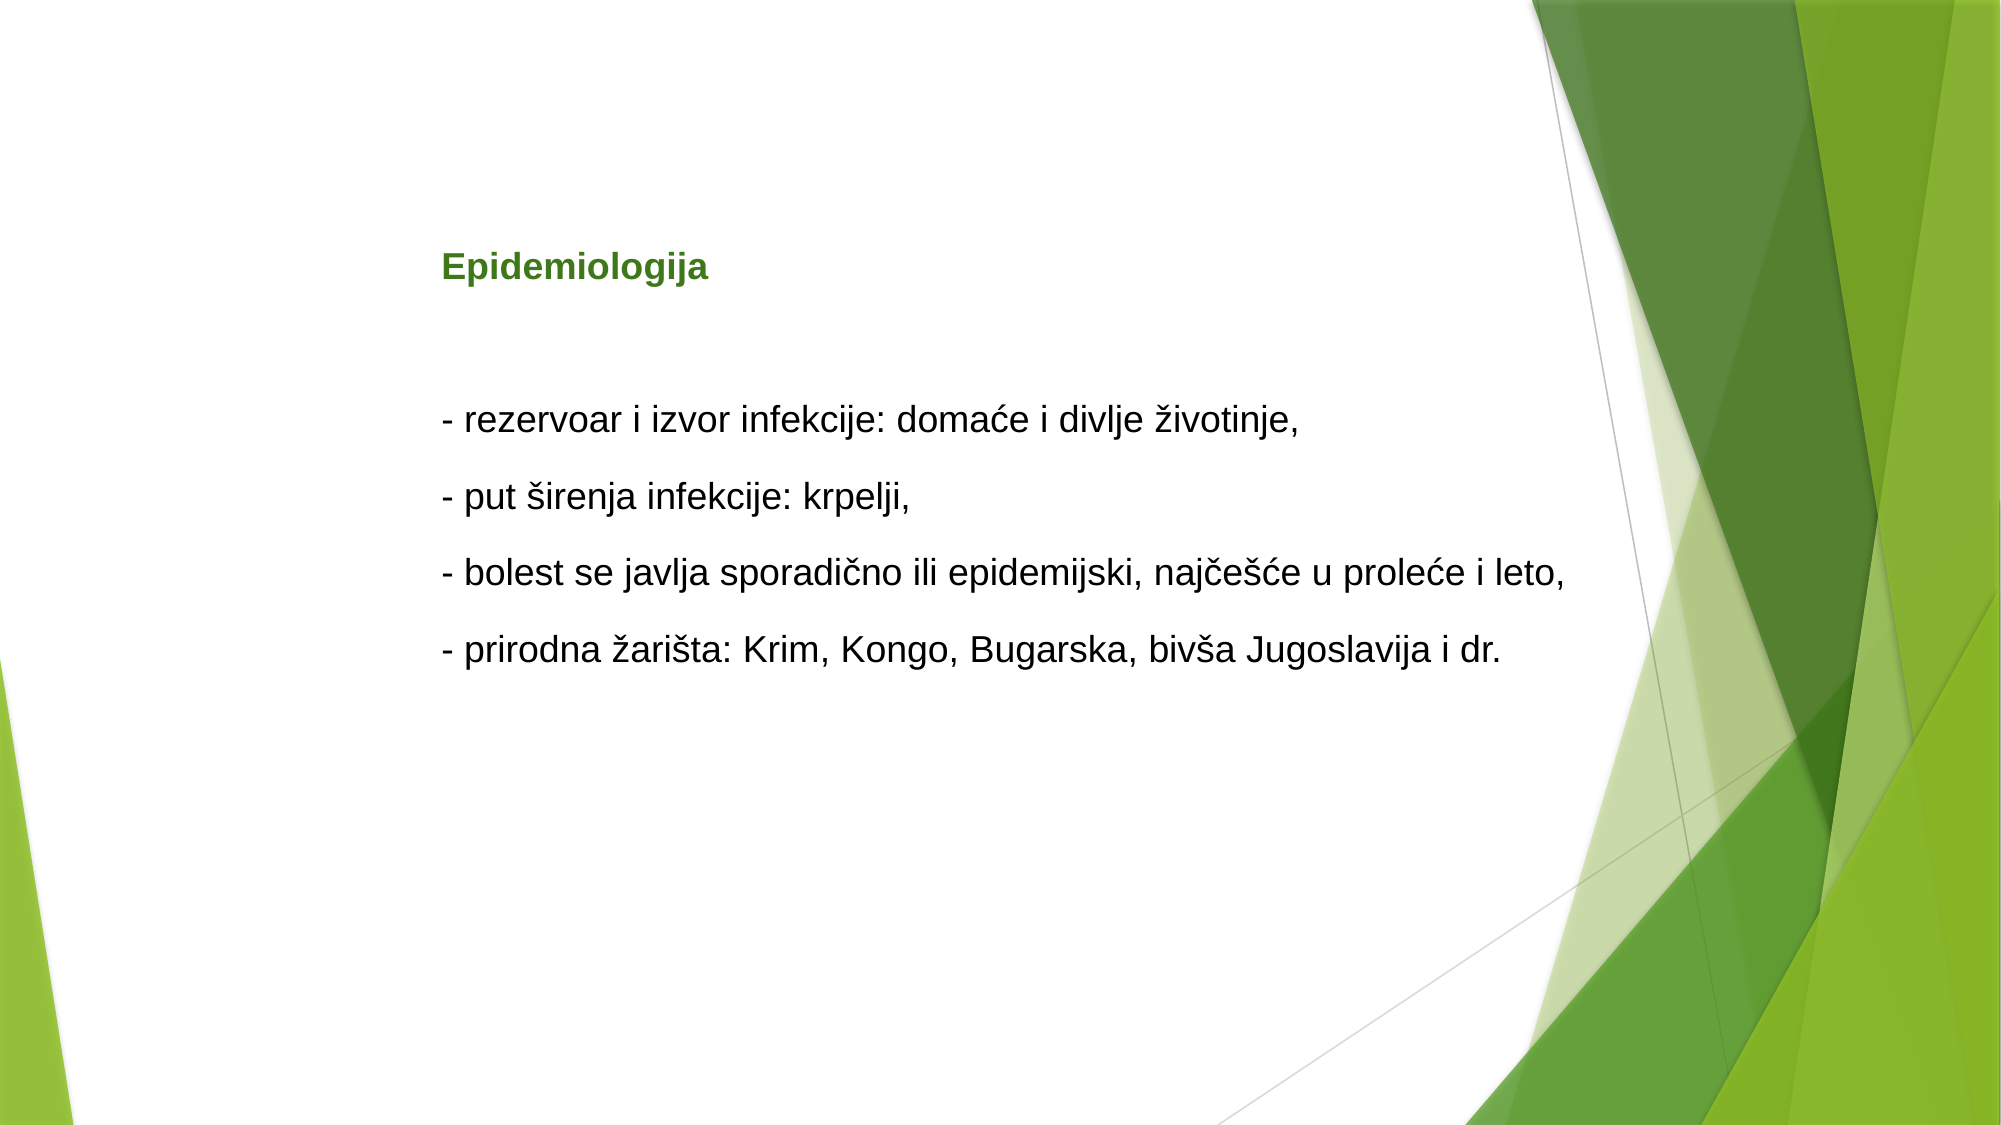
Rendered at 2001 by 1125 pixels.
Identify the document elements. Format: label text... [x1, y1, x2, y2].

text_box Epidemiologija - rezervoar i izvor infekcije: domaće i divlje životinje, - put širenja infekcije: krpelji, - bolest se javlja sporadično ili epidemijski, najčešće u proleće i leto, - prirodna žarišta: Krim, Kongo, Bugarska, bivša Jugoslavija i dr. [426, 203, 1668, 677]
